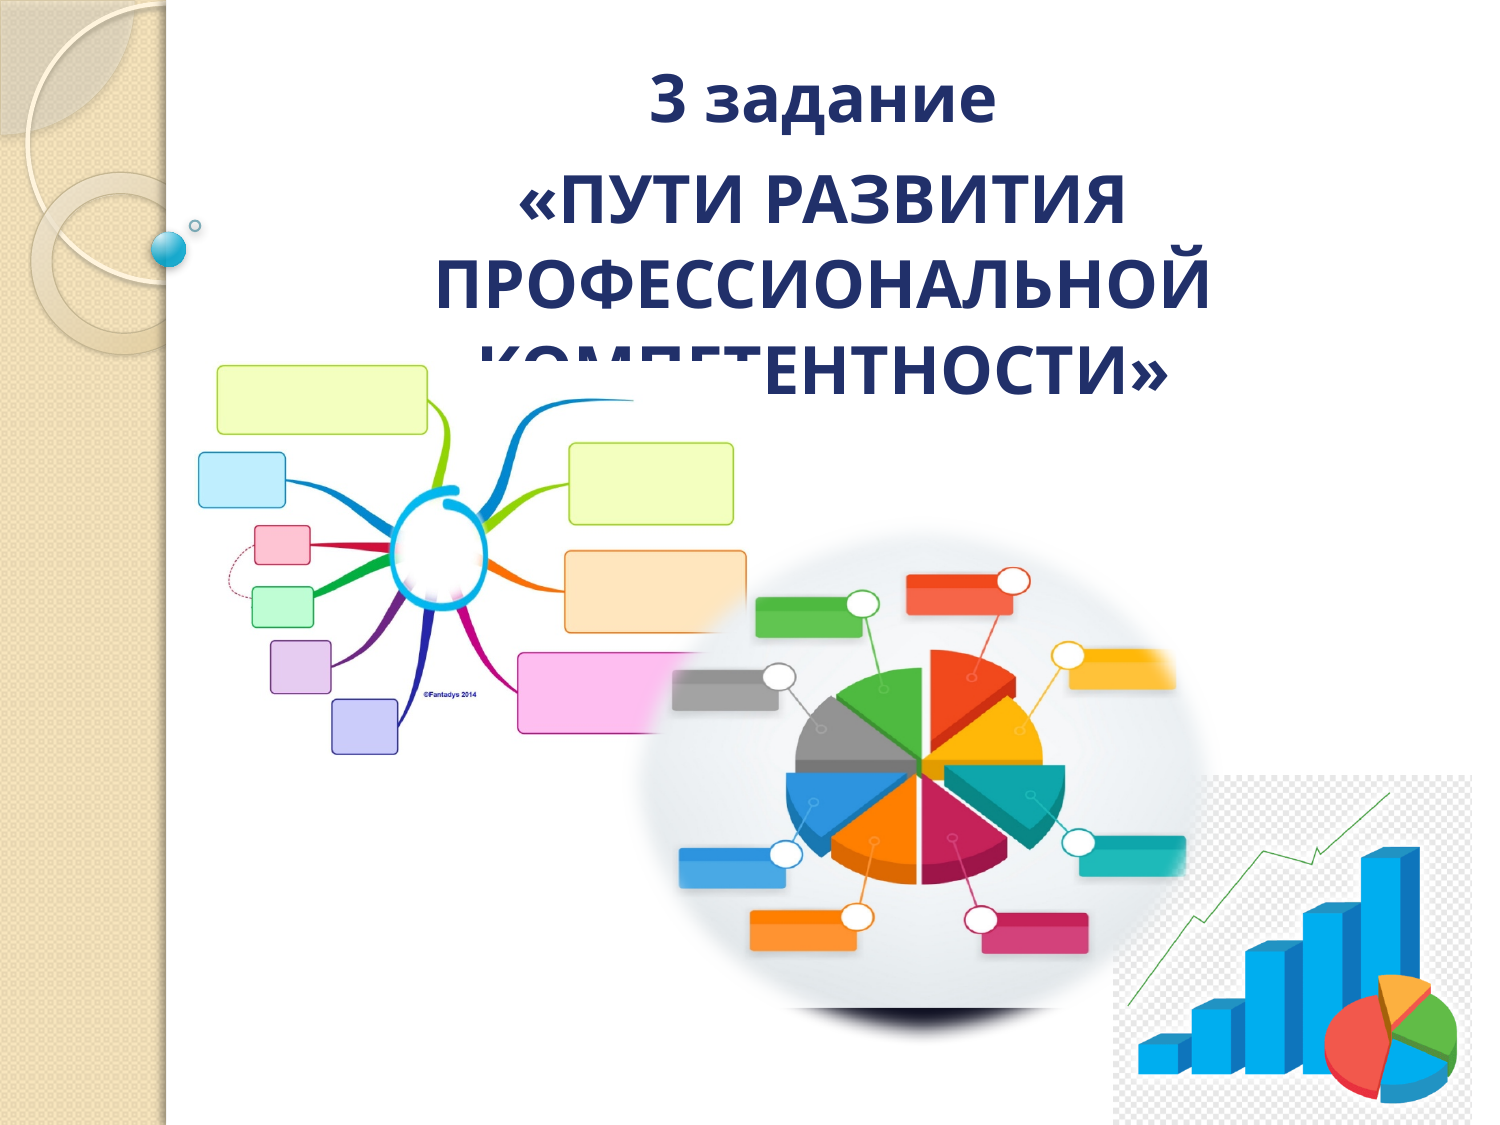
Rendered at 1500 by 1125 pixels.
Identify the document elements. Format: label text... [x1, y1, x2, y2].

text_box 3 задание «ПУТИ РАЗВИТИЯ ПРОФЕССИОНАЛЬНОЙ КОМПЕТЕНТНОСТИ» [147, 42, 1500, 416]
picture [194, 361, 1472, 1125]
